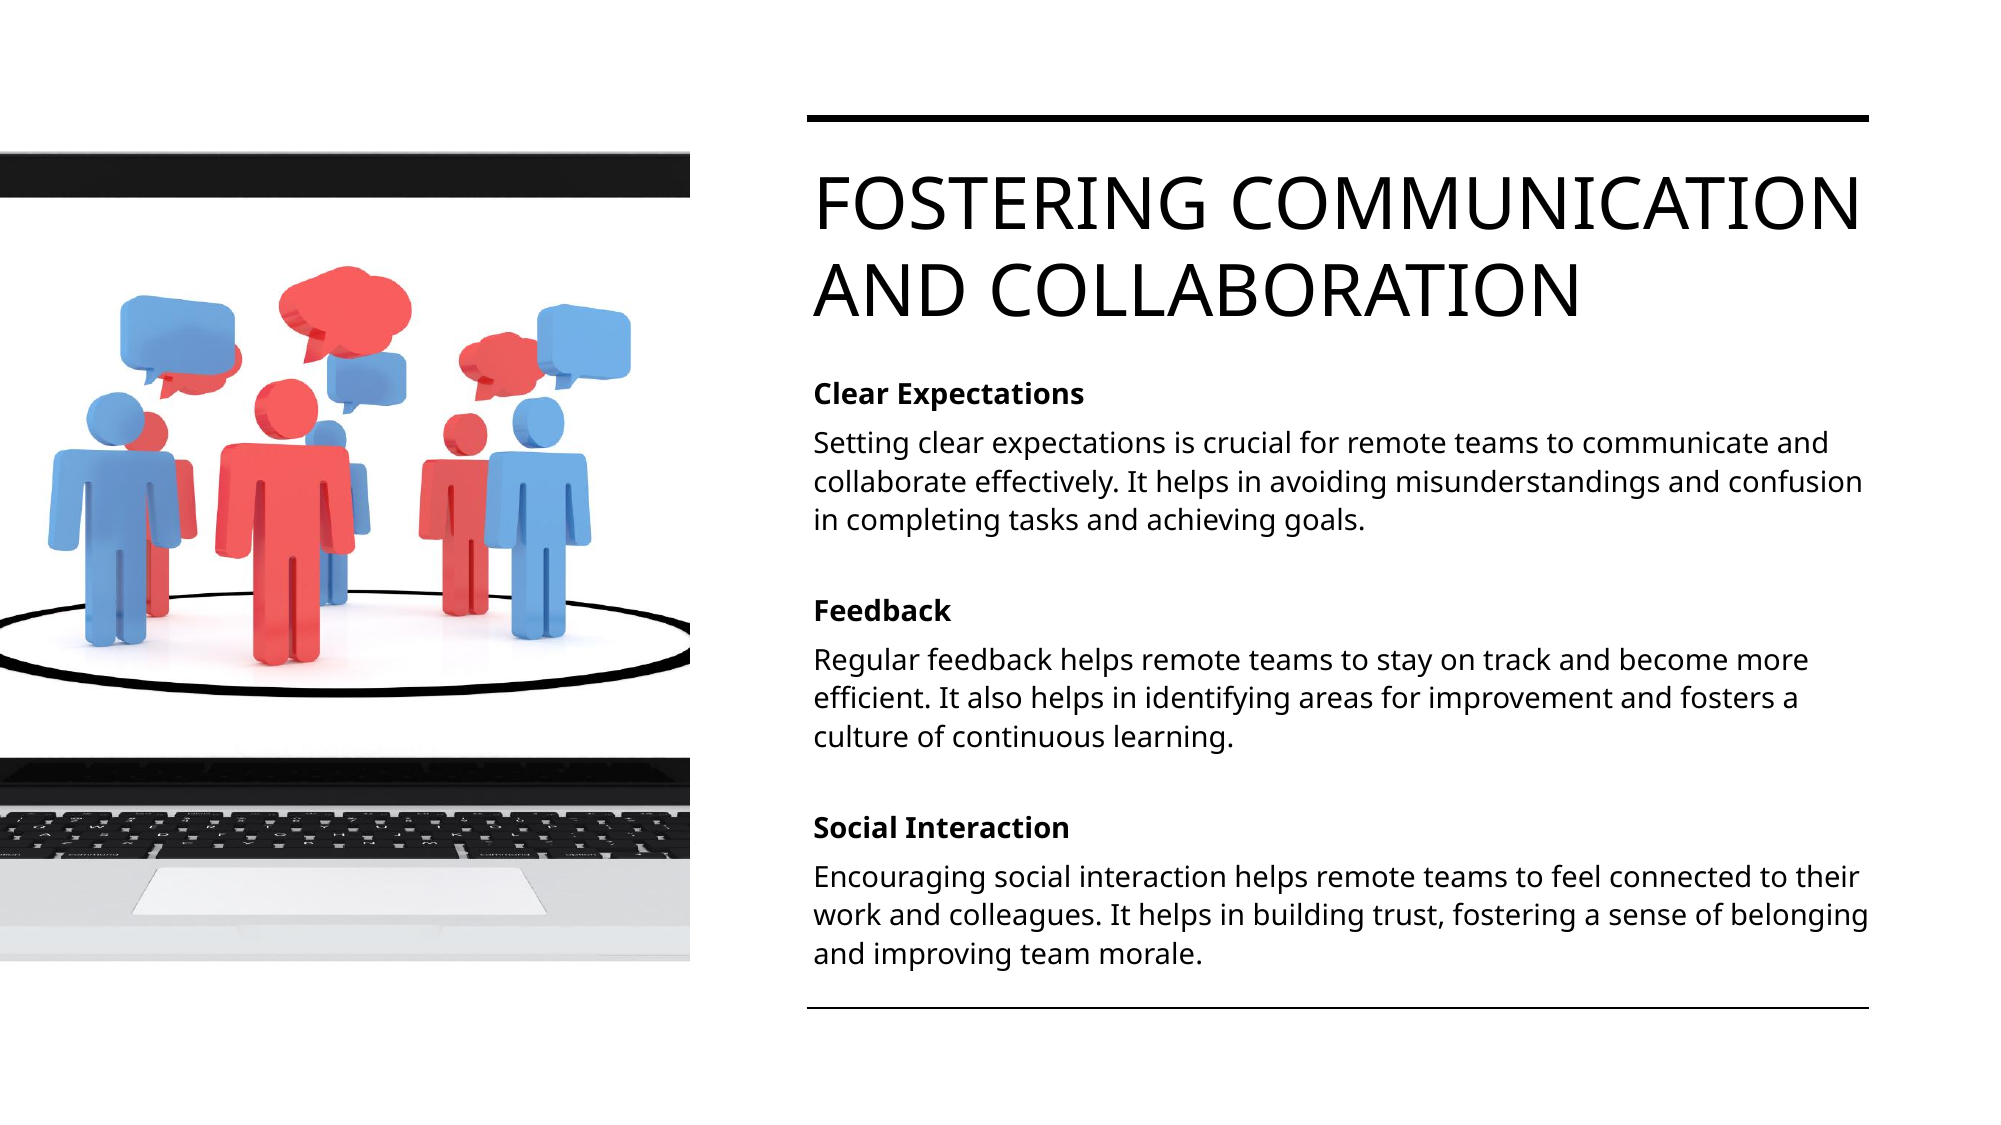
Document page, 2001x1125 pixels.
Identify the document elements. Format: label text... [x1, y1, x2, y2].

title Fostering Communication and Collaboration [798, 149, 1886, 364]
text_box [690, 0, 2000, 1125]
list Clear Expectations Setting clear expectations is crucial for remote teams to communicate and collaborate effectively. It helps in avoiding misunderstandings and confusion in completing tasks and achieving goals. Feedback Regular feedback helps remote teams to stay on track and become more efficient. It also helps in identifying areas for improvement and fosters a culture of continuous learning. Social Interaction Encouraging social interaction helps remote teams to feel connected to their work and colleagues. It helps in building trust, fostering a sense of belonging and improving team morale. [798, 364, 1886, 978]
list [0, 0, 690, 1125]
